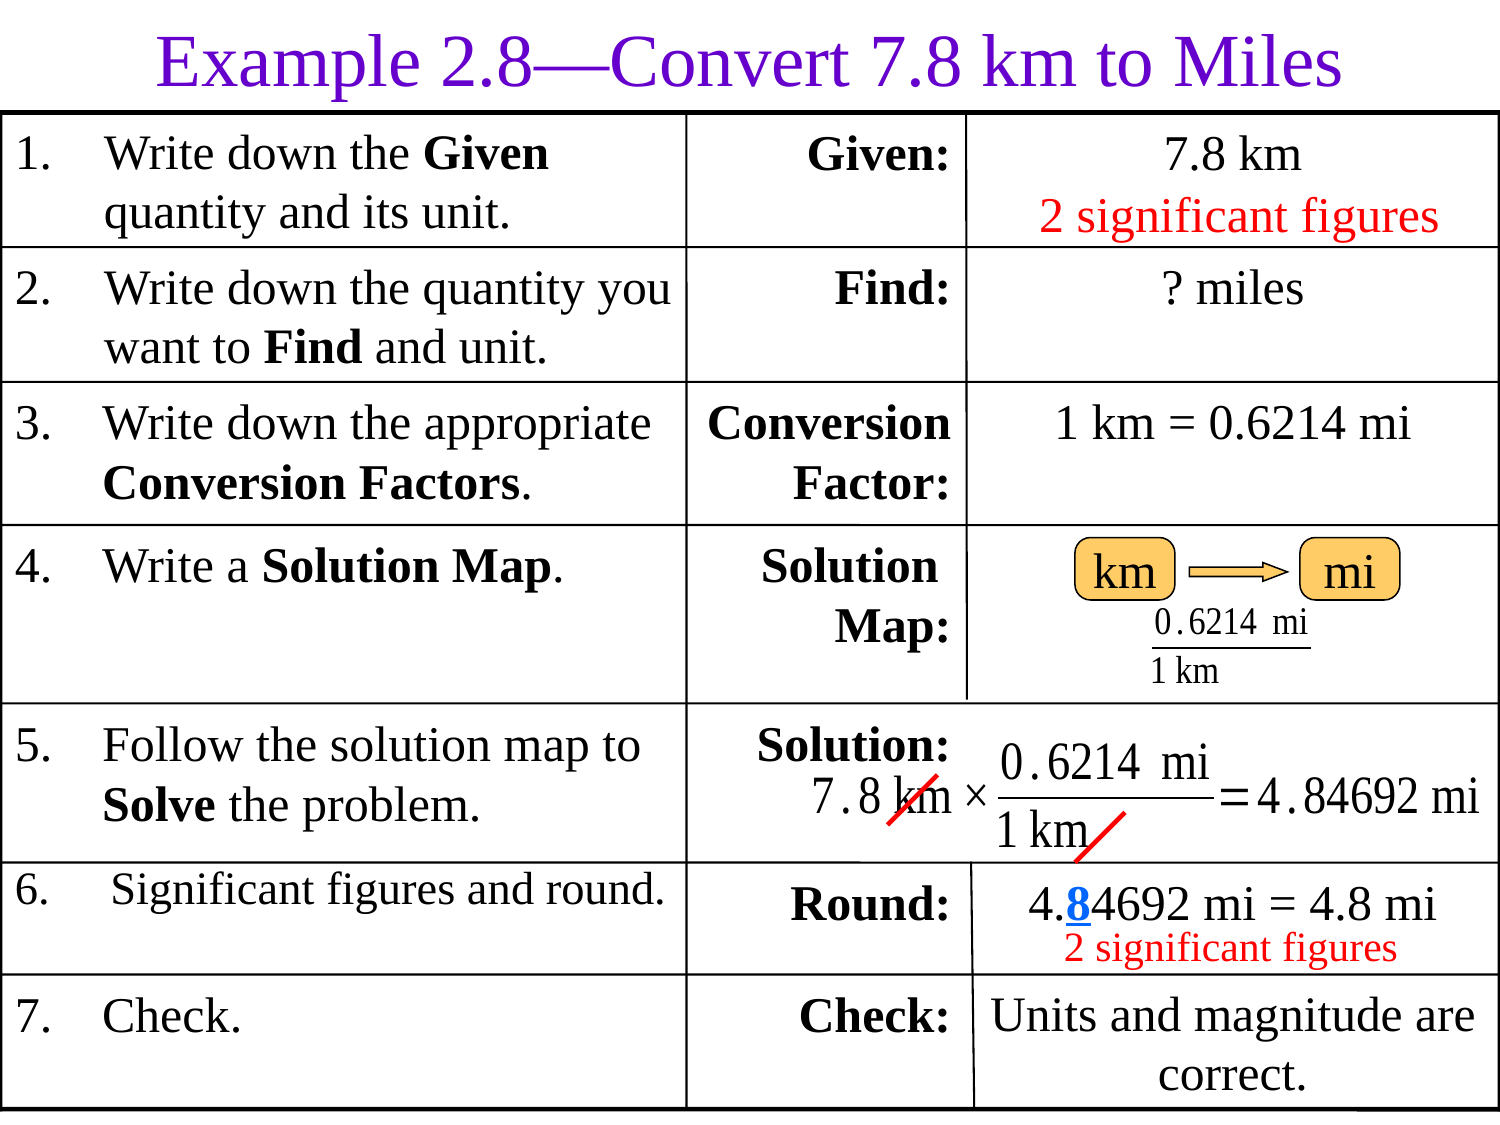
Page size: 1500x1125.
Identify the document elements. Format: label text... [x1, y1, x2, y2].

text_box Write down the quantity you want to Find and unit. [1, 248, 686, 381]
text_box Conversion Factor: [687, 382, 966, 525]
text_box Follow the solution map to Solve the problem. [1, 704, 686, 862]
text_box ? miles [967, 248, 1500, 381]
text_box Given: [687, 113, 966, 247]
text_box Check. [1, 975, 686, 1109]
text_box Check: [687, 975, 967, 1109]
text_box 7.8 km [967, 113, 1500, 247]
text_box 2 significant figures [1049, 912, 1414, 978]
text_box Round: [687, 863, 967, 974]
text_box [967, 704, 1500, 862]
text_box 1 km = 0.6214 mi [967, 382, 1500, 525]
text_box [967, 526, 1500, 703]
text_box 2 significant figures [1024, 174, 1456, 251]
text_box Solution Map: [687, 526, 967, 703]
text_box Solution: [687, 704, 967, 862]
text_box Find: [687, 248, 966, 381]
text_box Write down the appropriate Conversion Factors. [1, 382, 686, 525]
text_box Significant figures and round. [1, 863, 686, 974]
text_box 4.84692 mi = 4.8 mi [967, 863, 1500, 974]
text_box Example 2.8—Convert 7.8 km to Miles [112, 0, 1388, 112]
text_box Write down the Given quantity and its unit. [1, 113, 686, 247]
text_box Write a Solution Map. [1, 526, 686, 703]
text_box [1074, 537, 1401, 694]
text_box Units and magnitude are correct. [967, 975, 1500, 1109]
